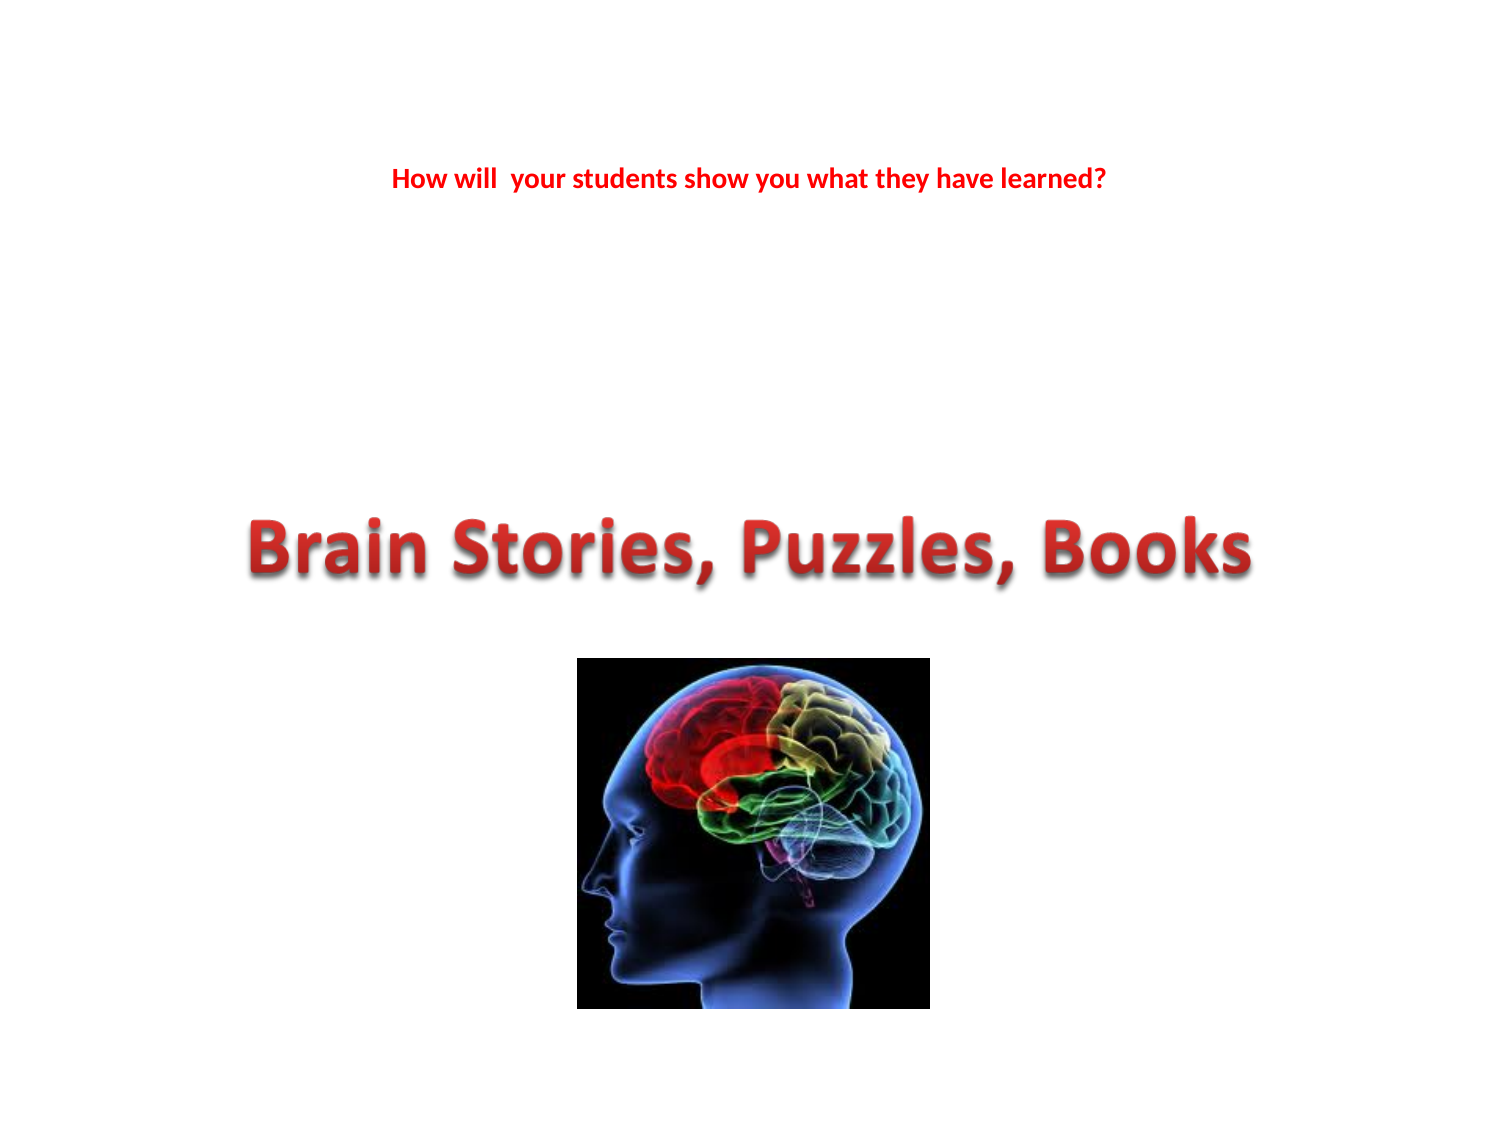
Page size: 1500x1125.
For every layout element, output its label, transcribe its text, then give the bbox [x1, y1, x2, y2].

picture [186, 466, 1314, 1009]
title How will your students show you what they have learned? [75, 45, 1425, 233]
